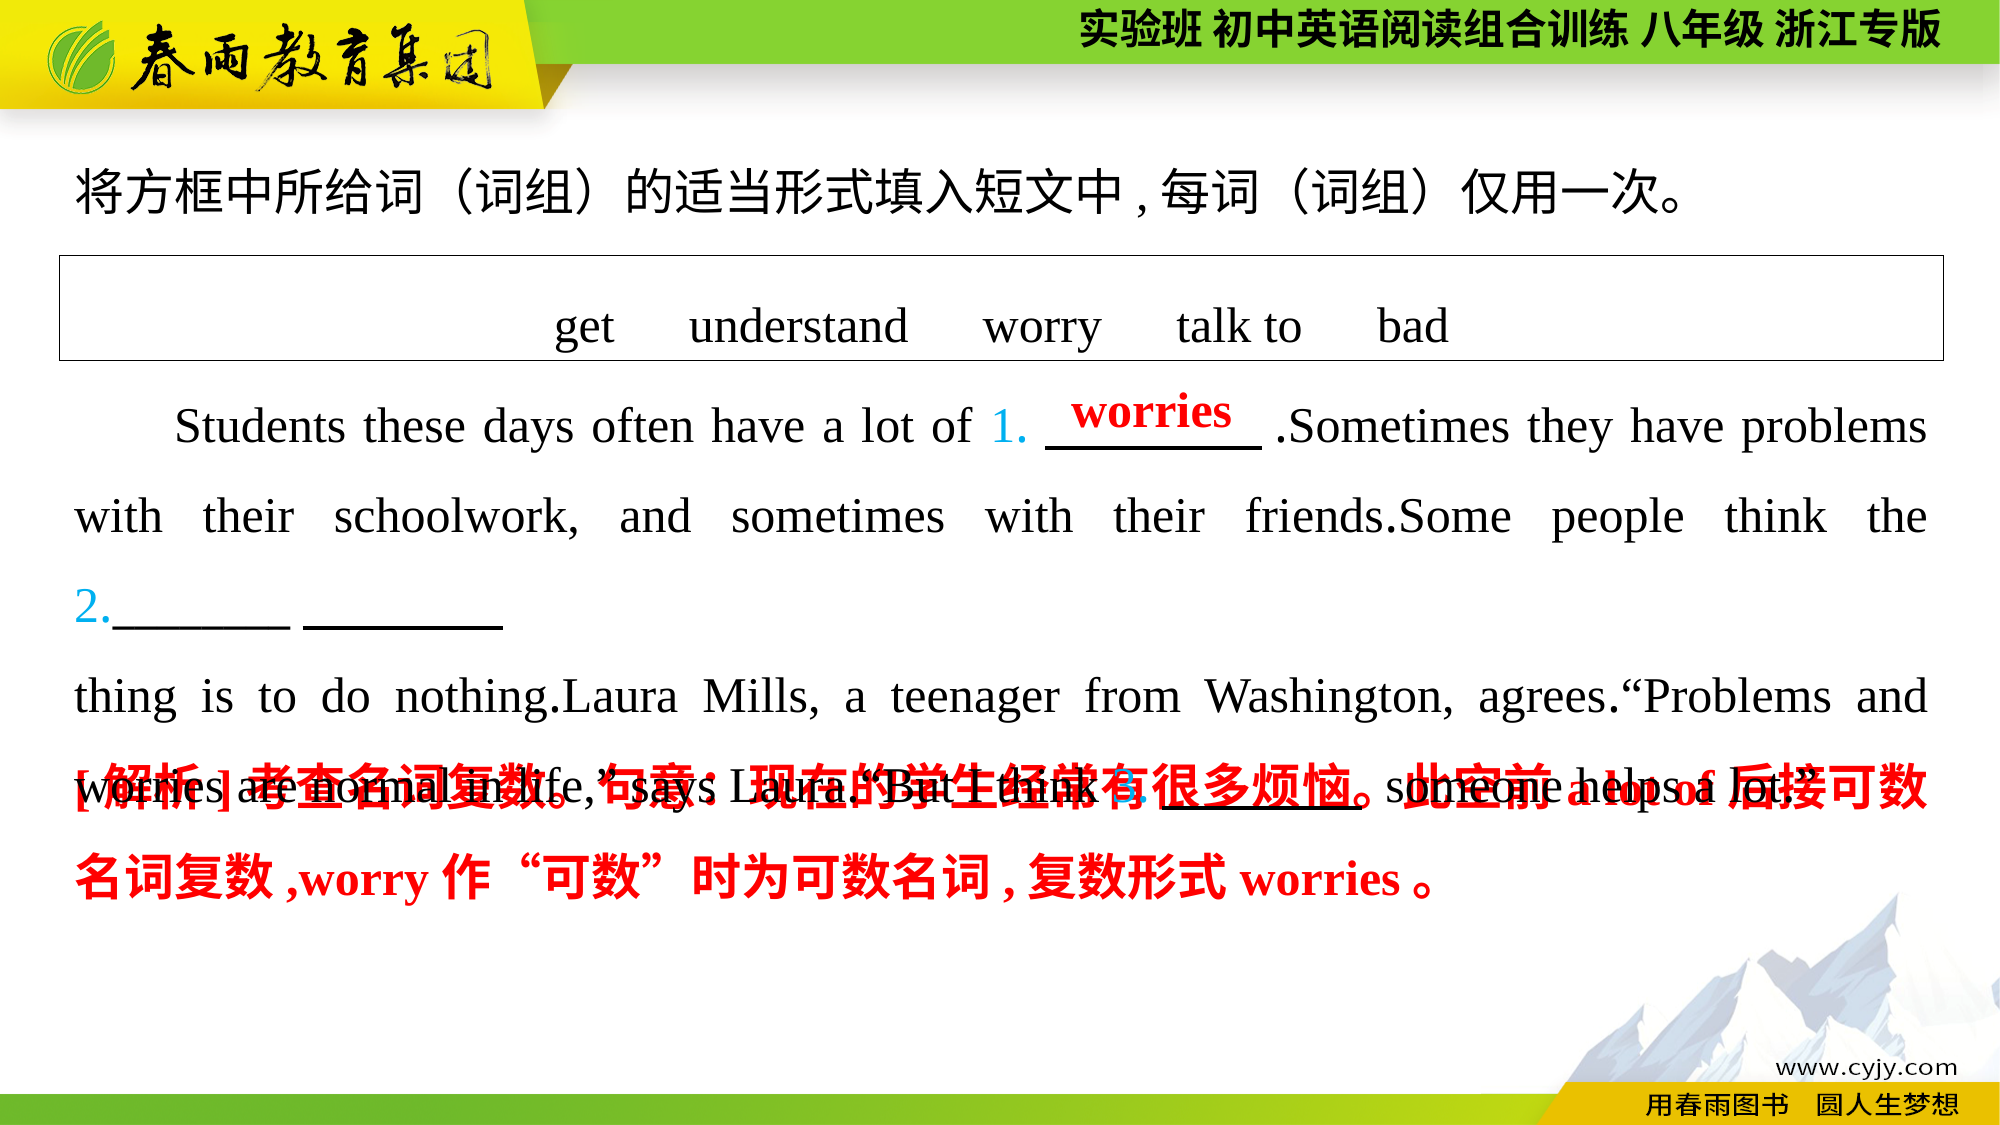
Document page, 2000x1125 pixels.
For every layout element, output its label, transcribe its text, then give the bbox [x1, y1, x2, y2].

list 将方框中所给词（词组）的适当形式填入短文中,每词（词组）仅用一次。 [59, 122, 1944, 217]
text_box get understand worry talk to bad [59, 255, 1944, 354]
text_box Students these days often have a lot of 1. .Sometimes they have problems with their schoolwork, and sometimes with their friends.Some people think the 2.________ thing is to do nothing.Laura Mills, a teenager from Washington, agrees.“Problems and worries are normal in life,” says Laura.“But I think 3. someone helps a lot.” [59, 354, 1944, 820]
text_box [解析]考查名词复数。句意：现在的学生经常有很多烦恼。此空前a lot of后接可数名词复数,worry作“可数”时为可数名词,复数形式worries。 [59, 820, 1944, 913]
picture [0, 0, 2000, 1125]
